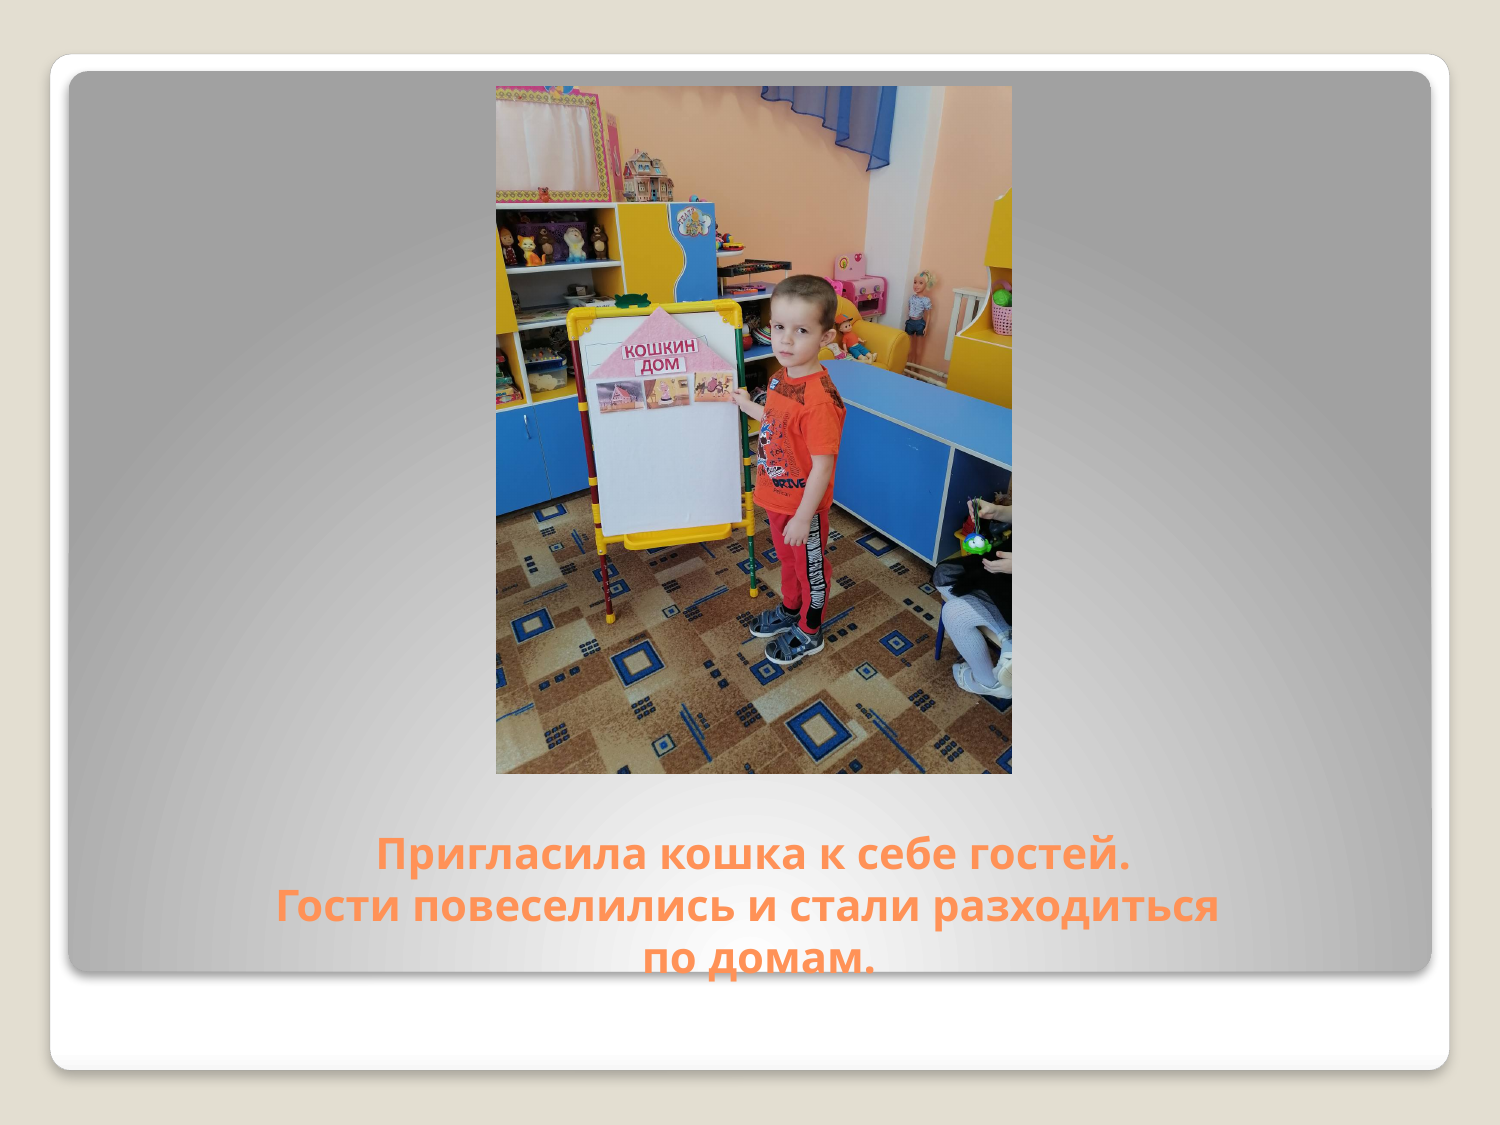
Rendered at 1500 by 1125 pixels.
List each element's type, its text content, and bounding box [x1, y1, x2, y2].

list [495, 86, 1012, 775]
title Пригласила кошка к себе гостей. Гости повеселились и стали разходиться по домам. [82, 817, 1425, 990]
